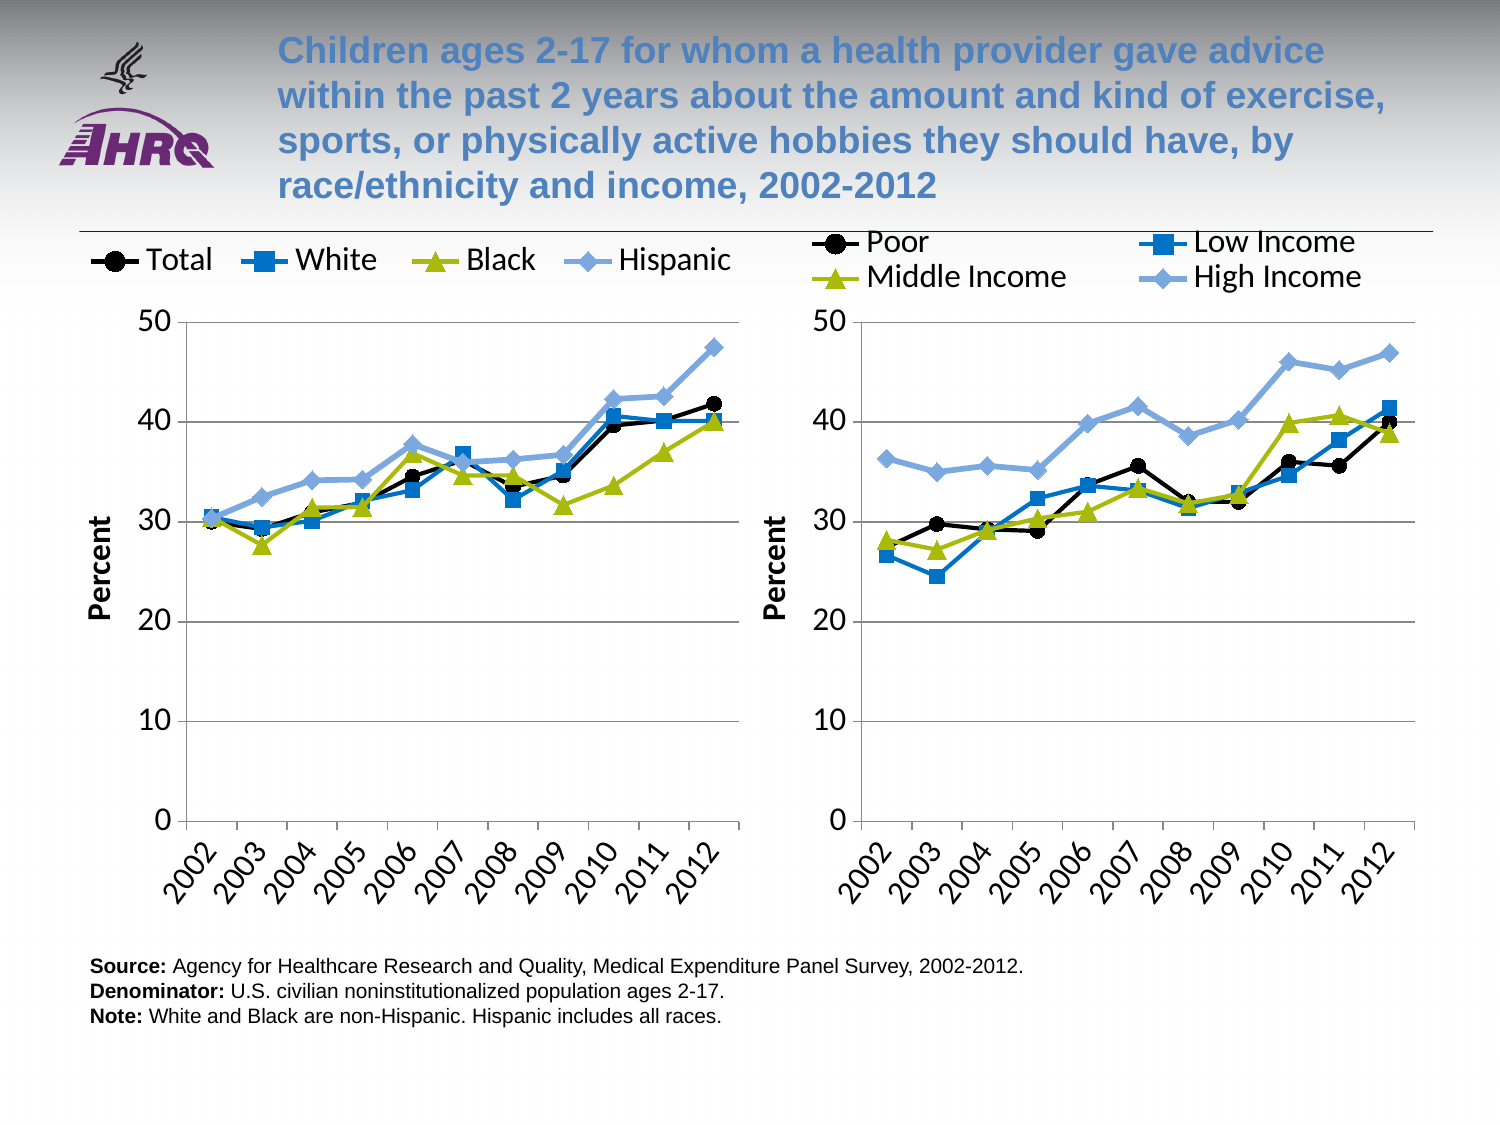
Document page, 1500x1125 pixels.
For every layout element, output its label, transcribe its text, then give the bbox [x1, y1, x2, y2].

picture [0, 0, 1500, 1125]
title Children ages 2-17 for whom a health provider gave advice within the past 2 years about the amount and kind of exercise, sports, or physically active hobbies they should have, by race/ethnicity and income, 2002-2012 [262, 45, 1425, 188]
text_box Source: Agency for Healthcare Research and Quality, Medical Expenditure Panel Survey, 2002-2012. Denominator: U.S. civilian noninstitutionalized population ages 2-17. Note: White and Black are non-Hispanic. Hispanic includes all races. [74, 945, 1425, 1035]
chart [74, 224, 1426, 931]
